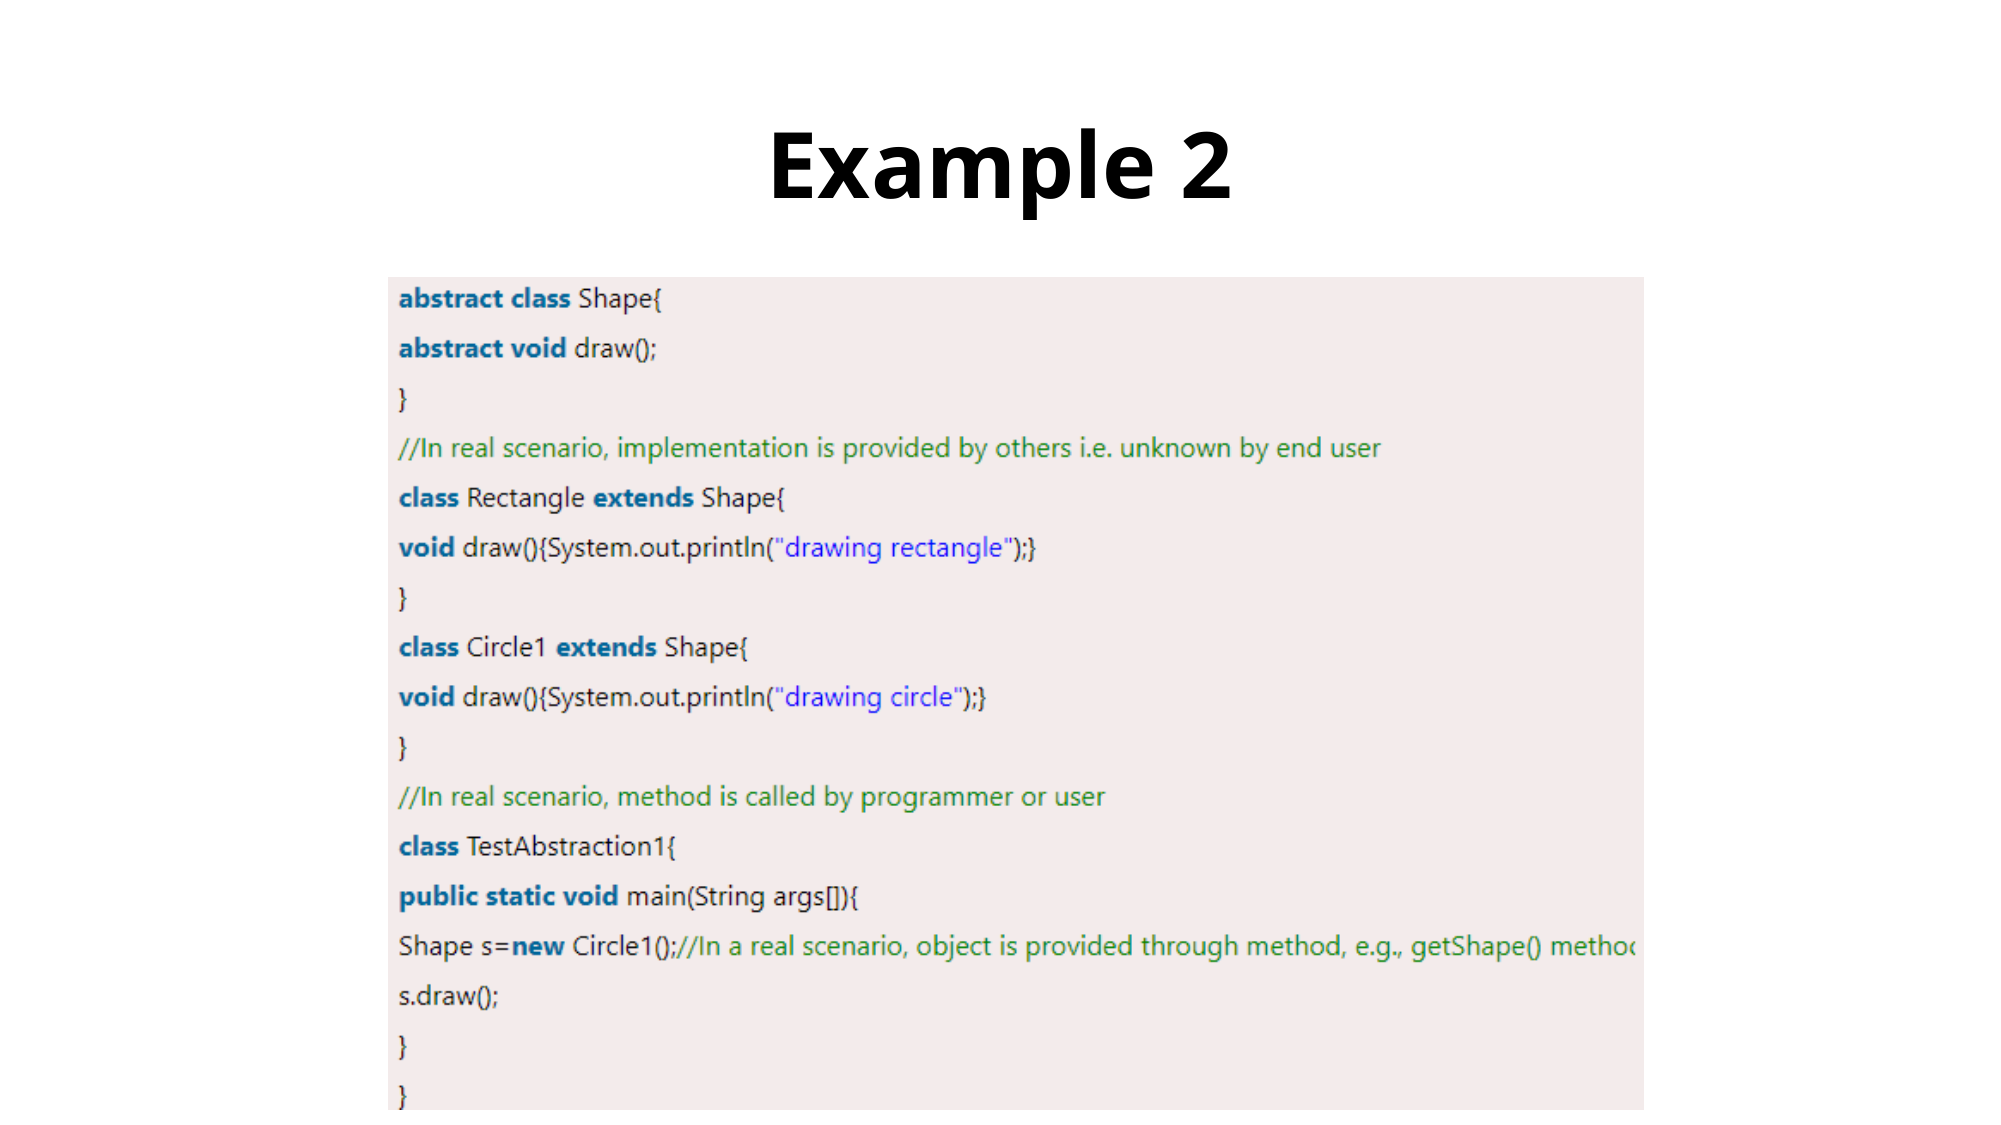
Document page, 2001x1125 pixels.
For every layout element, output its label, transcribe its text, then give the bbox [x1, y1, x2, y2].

title Example 2 [137, 59, 1863, 278]
picture [388, 277, 1644, 1110]
